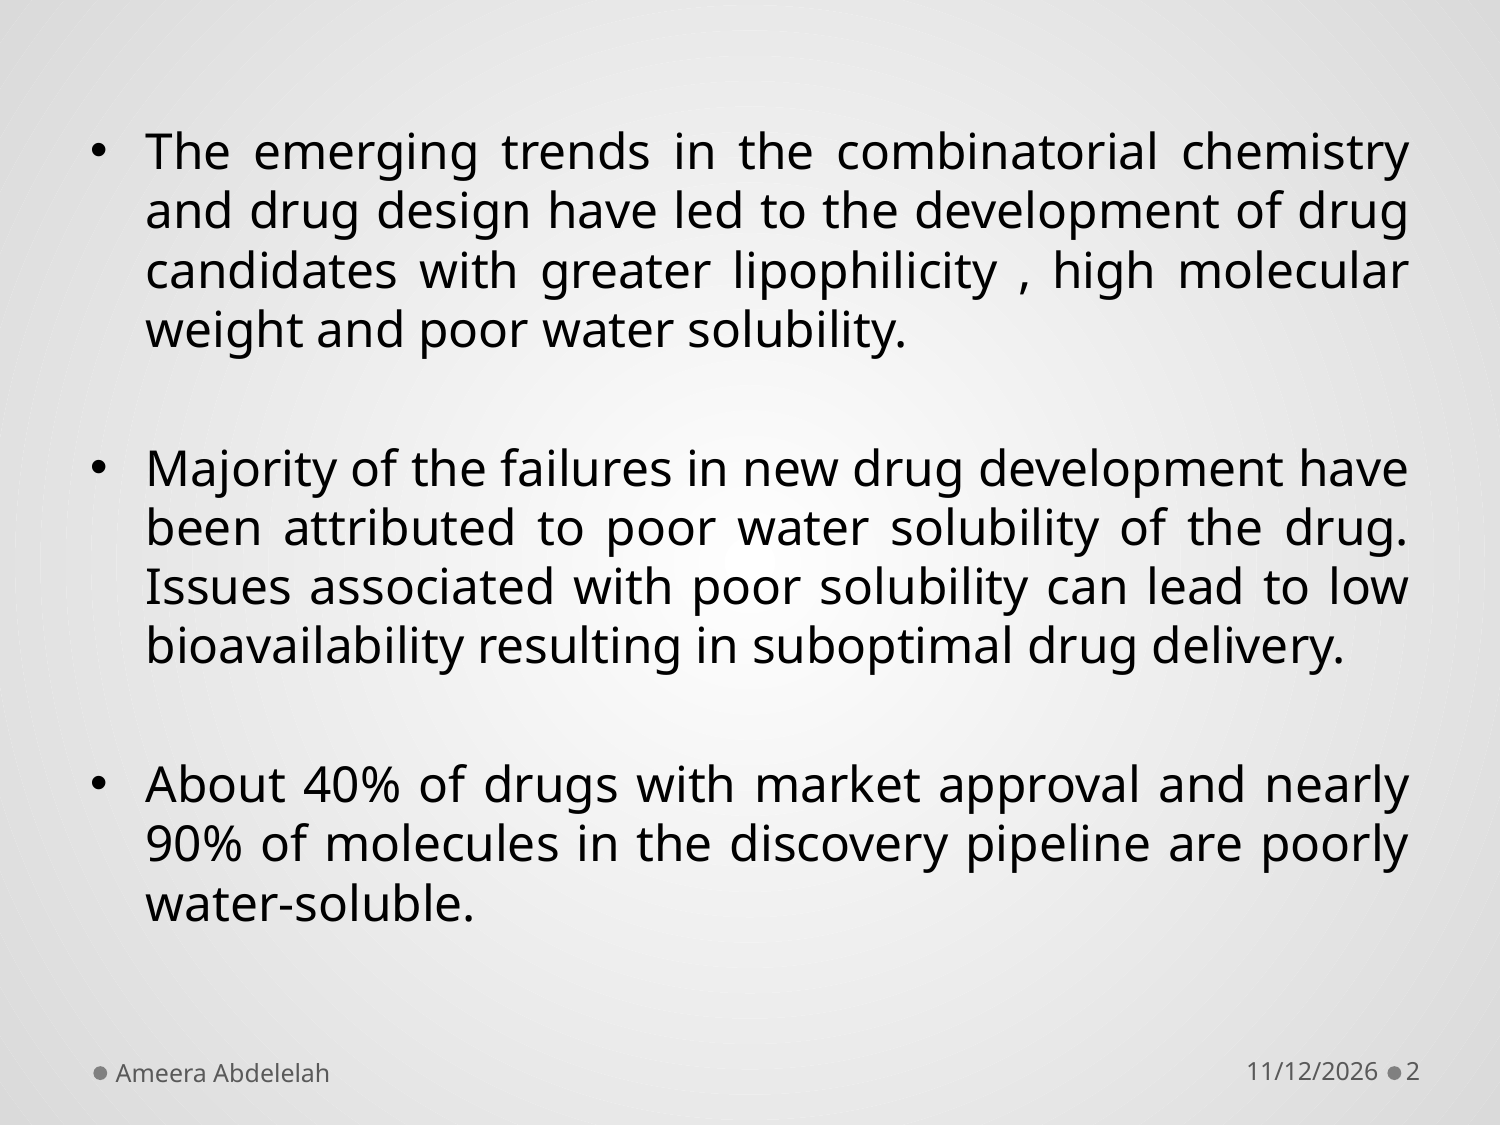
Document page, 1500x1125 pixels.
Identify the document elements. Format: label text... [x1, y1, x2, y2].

slide_number 2 [1401, 1042, 1494, 1103]
list The emerging trends in the combinatorial chemistry and drug design have led to the development of drug candidates with greater lipophilicity , high molecular weight and poor water solubility. Majority of the failures in new drug development have been attributed to poor water solubility of the drug. Issues associated with poor solubility can lead to low bioavailability resulting in suboptimal drug delivery. About 40% of drugs with market approval and nearly 90% of molecules in the discovery pipeline are poorly water-soluble. [75, 112, 1425, 1005]
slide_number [1043, 1042, 1386, 1103]
footer Ameera Abdelelah [108, 1042, 576, 1103]
